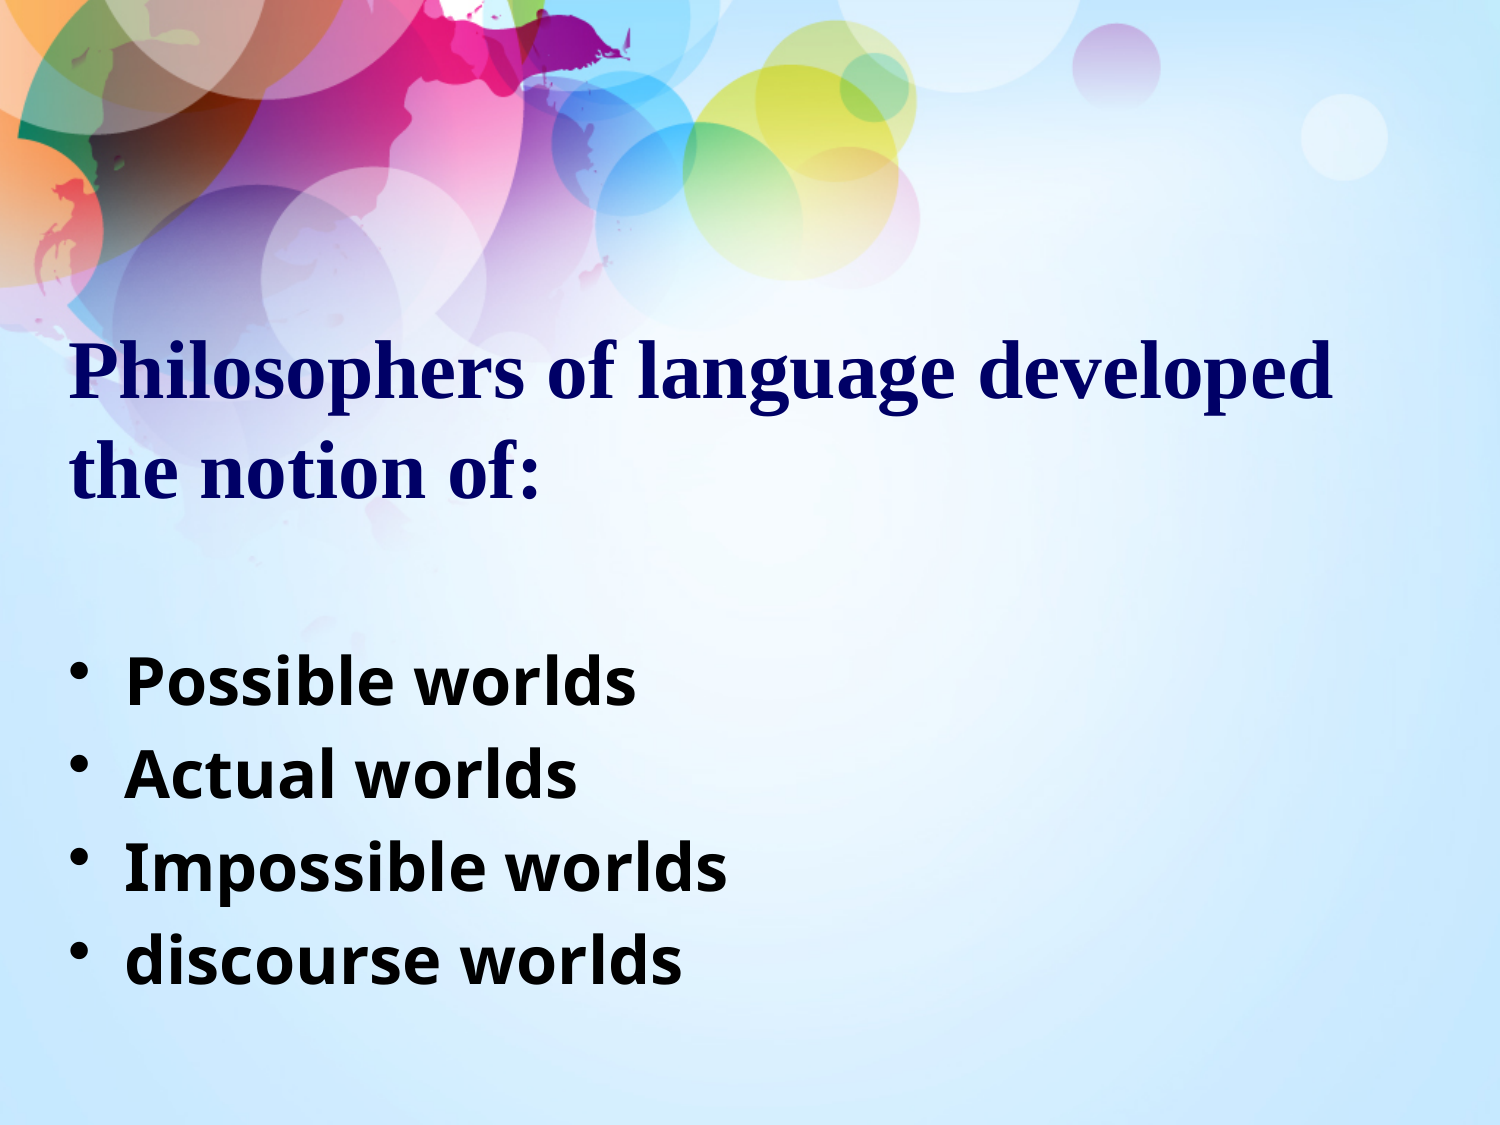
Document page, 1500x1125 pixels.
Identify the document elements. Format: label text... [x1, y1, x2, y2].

title Philosophers of language developed the notion of: [52, 231, 1460, 599]
list Possible worlds Actual worlds Impossible worlds discourse worlds [52, 444, 1400, 1088]
picture [0, 0, 1500, 1125]
